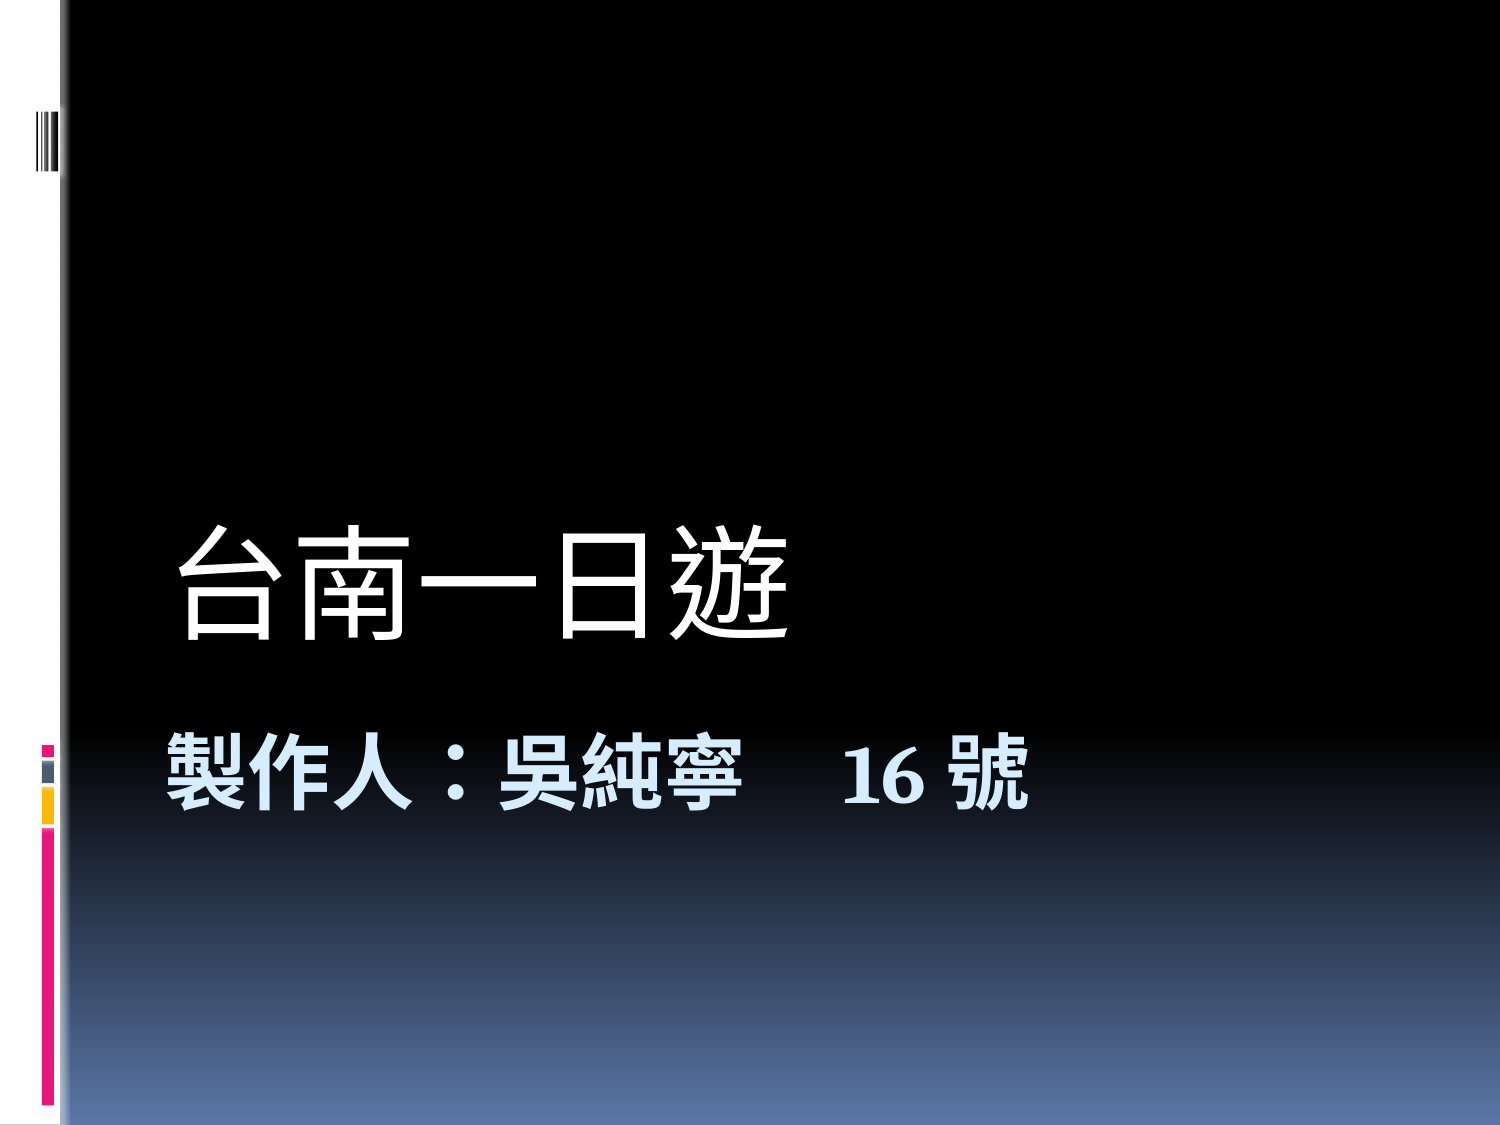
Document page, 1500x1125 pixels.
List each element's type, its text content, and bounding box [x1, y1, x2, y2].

title 製作人：吳純寧 16號 [150, 713, 1425, 1037]
subtitle 台南一日遊 [150, 464, 1425, 713]
